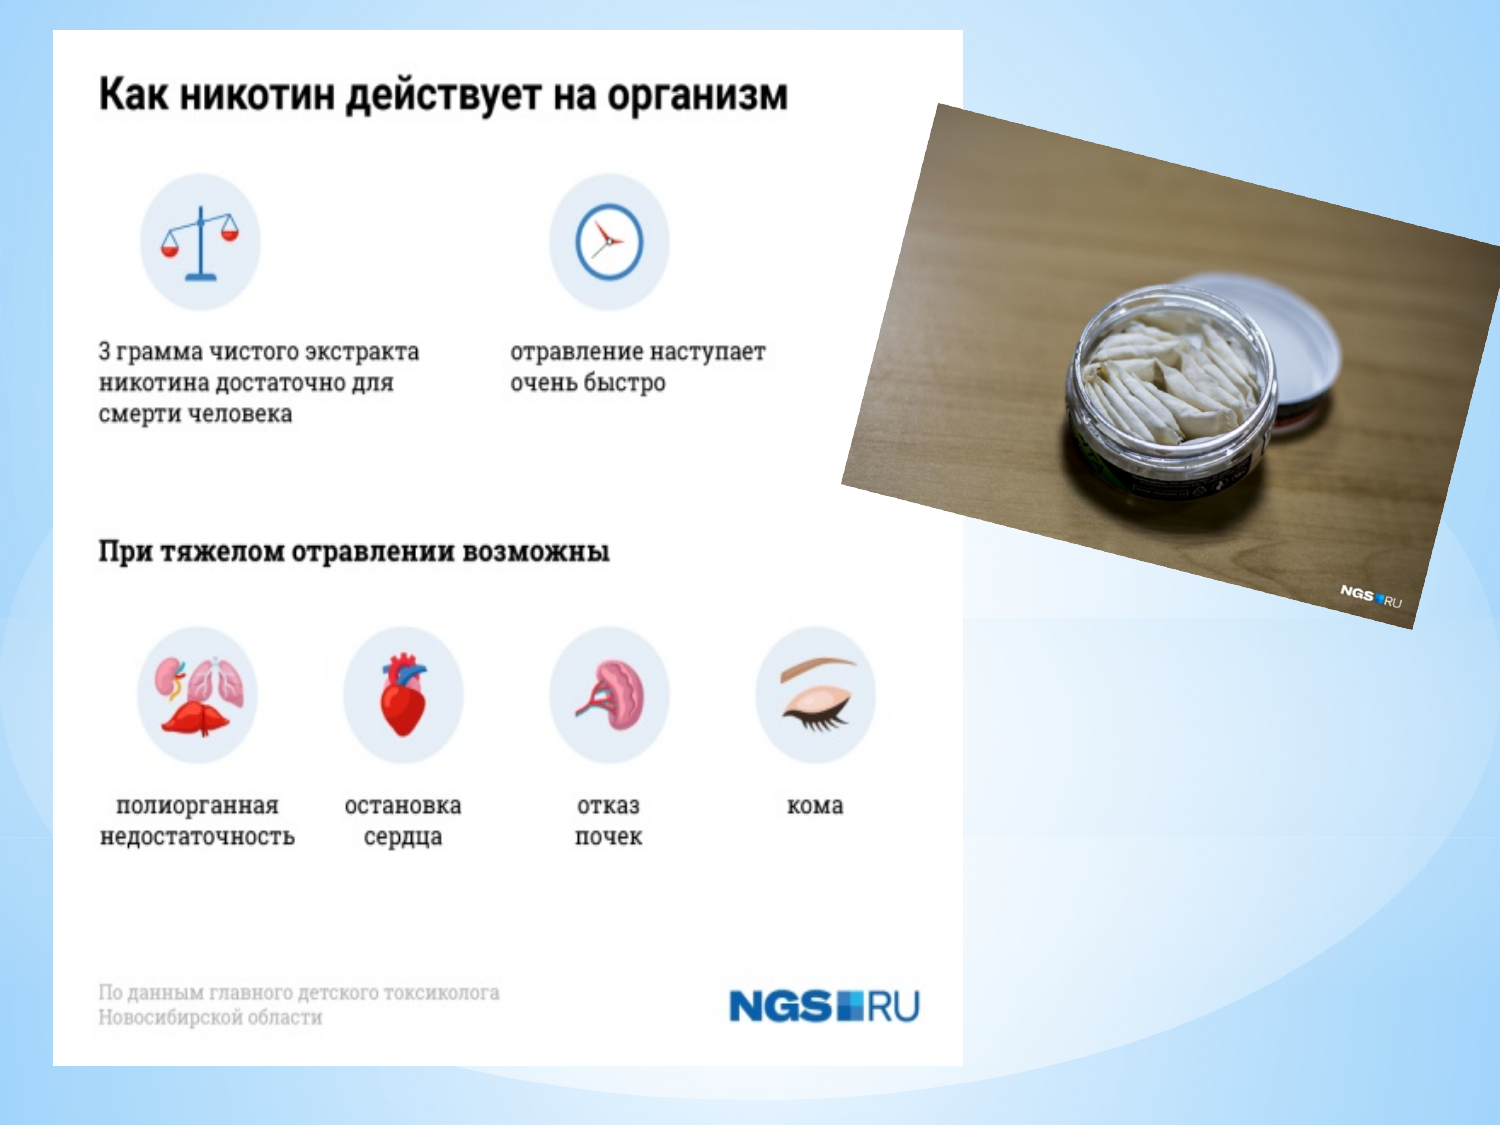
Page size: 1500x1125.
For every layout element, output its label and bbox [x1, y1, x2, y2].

picture [52, 30, 1500, 1067]
